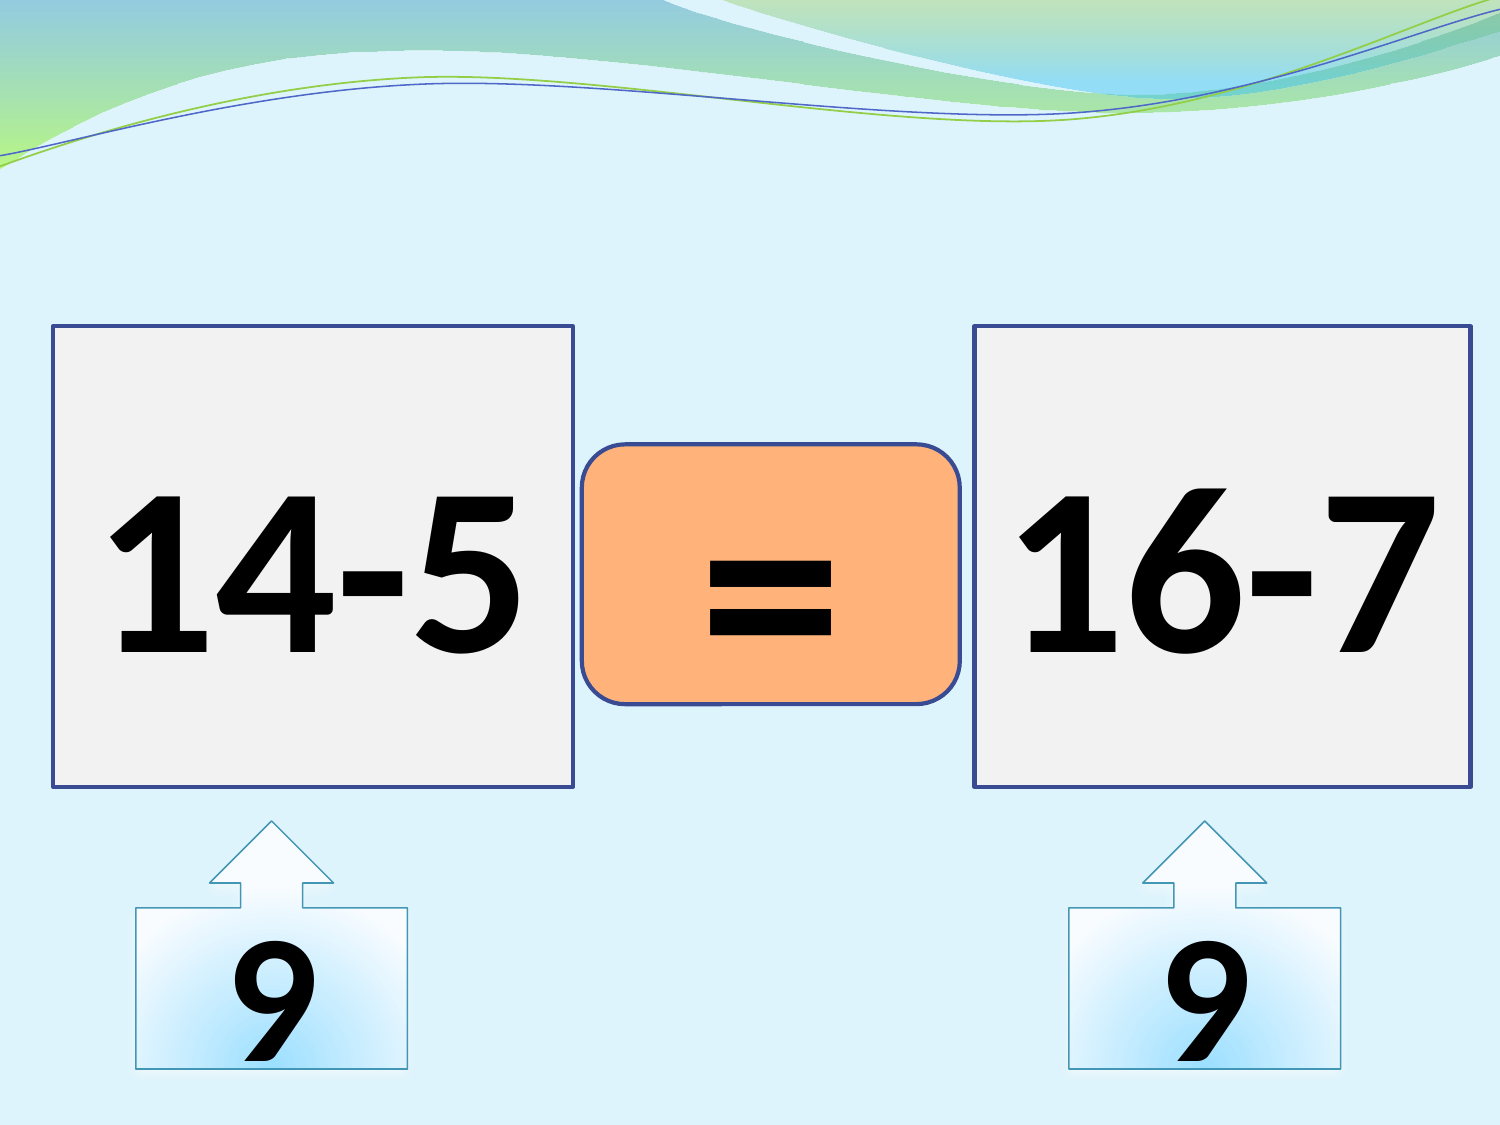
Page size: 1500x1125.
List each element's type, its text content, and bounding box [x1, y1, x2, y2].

text_box = [579, 442, 962, 707]
text_box 14-5 [51, 324, 575, 789]
text_box 16-7 [972, 324, 1473, 789]
text_box 9 [135, 820, 409, 1070]
text_box 9 [1068, 820, 1342, 1070]
